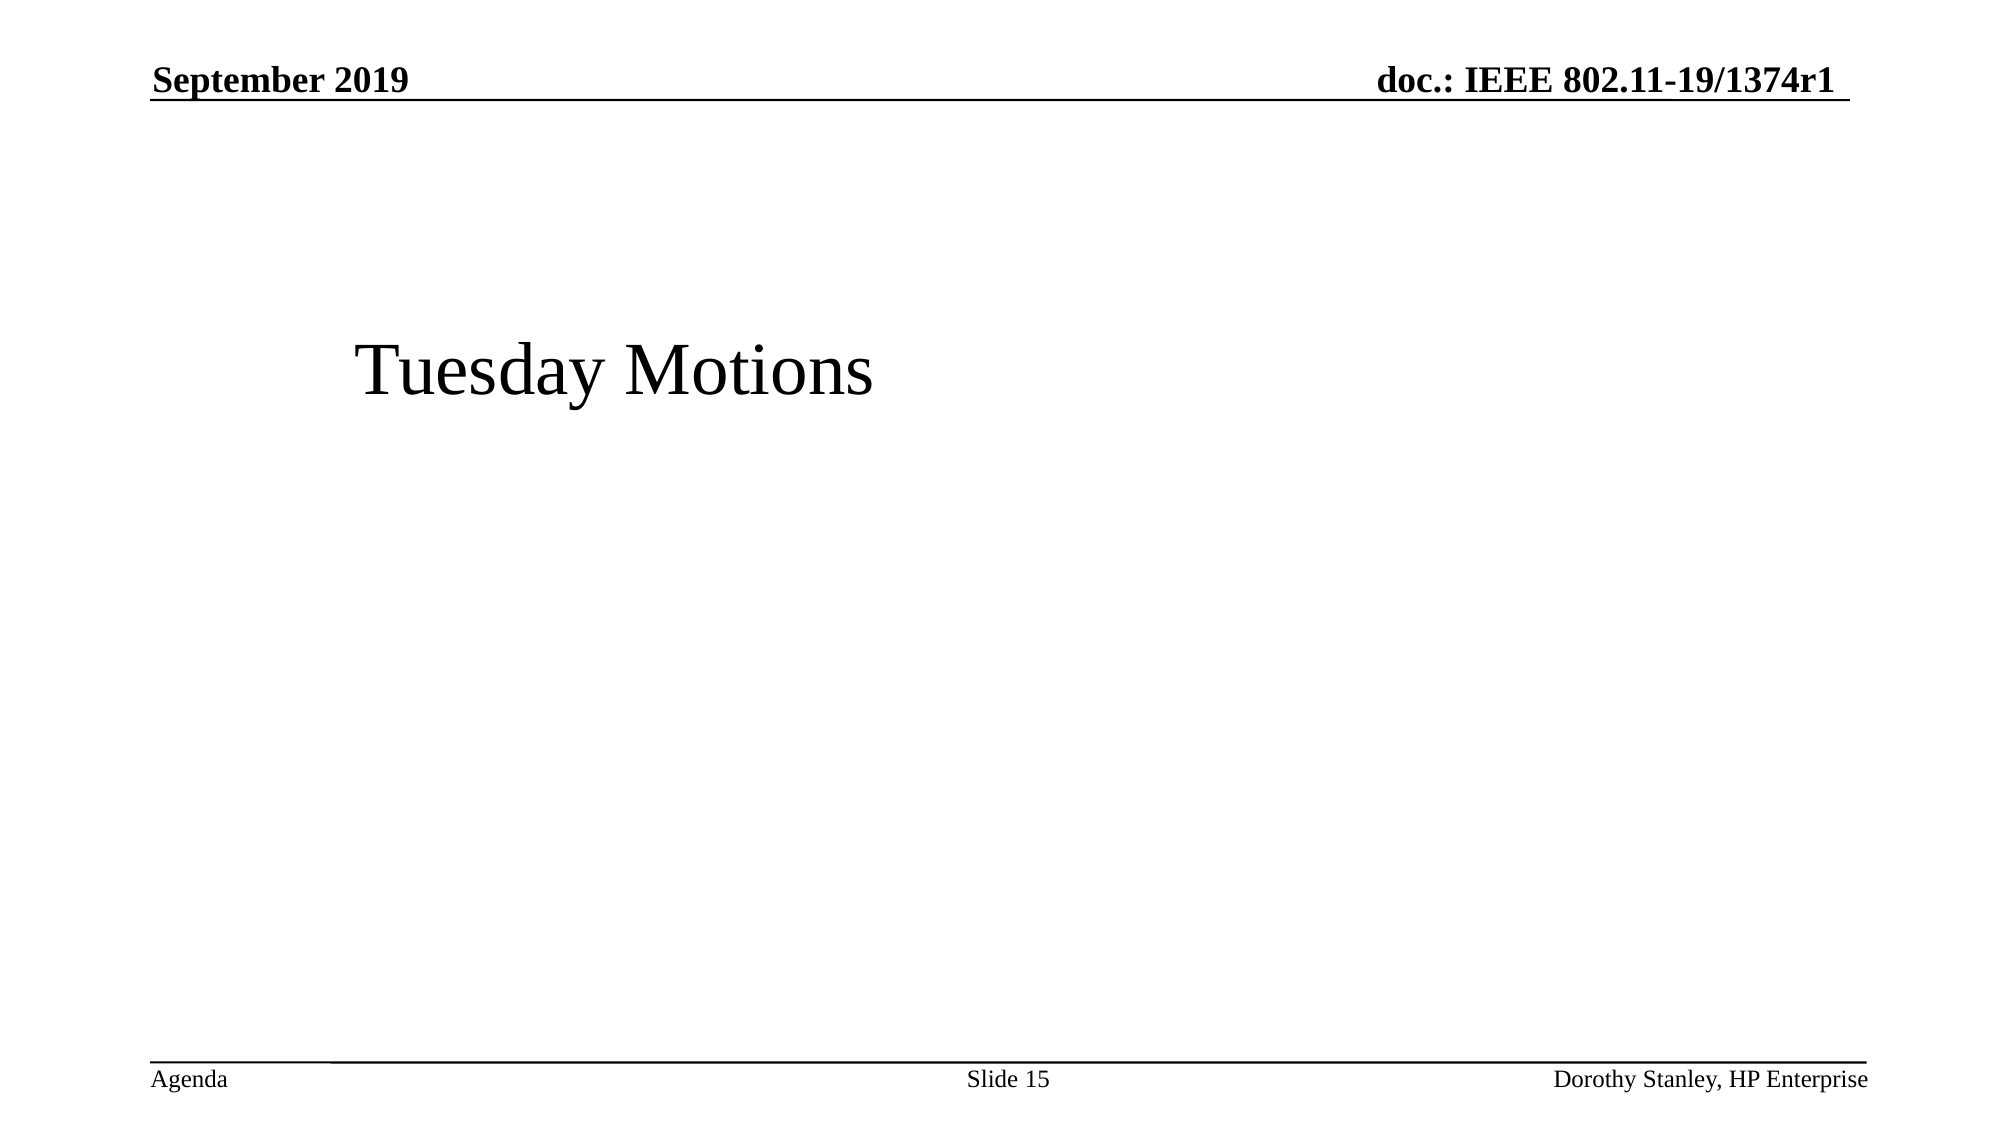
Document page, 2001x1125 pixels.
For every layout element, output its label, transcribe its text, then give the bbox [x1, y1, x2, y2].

slide_number Slide 15 [964, 1062, 1053, 1093]
text_box Tuesday Motions [340, 312, 891, 418]
footer Dorothy Stanley, HP Enterprise [1549, 1062, 1869, 1093]
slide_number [152, 54, 567, 100]
